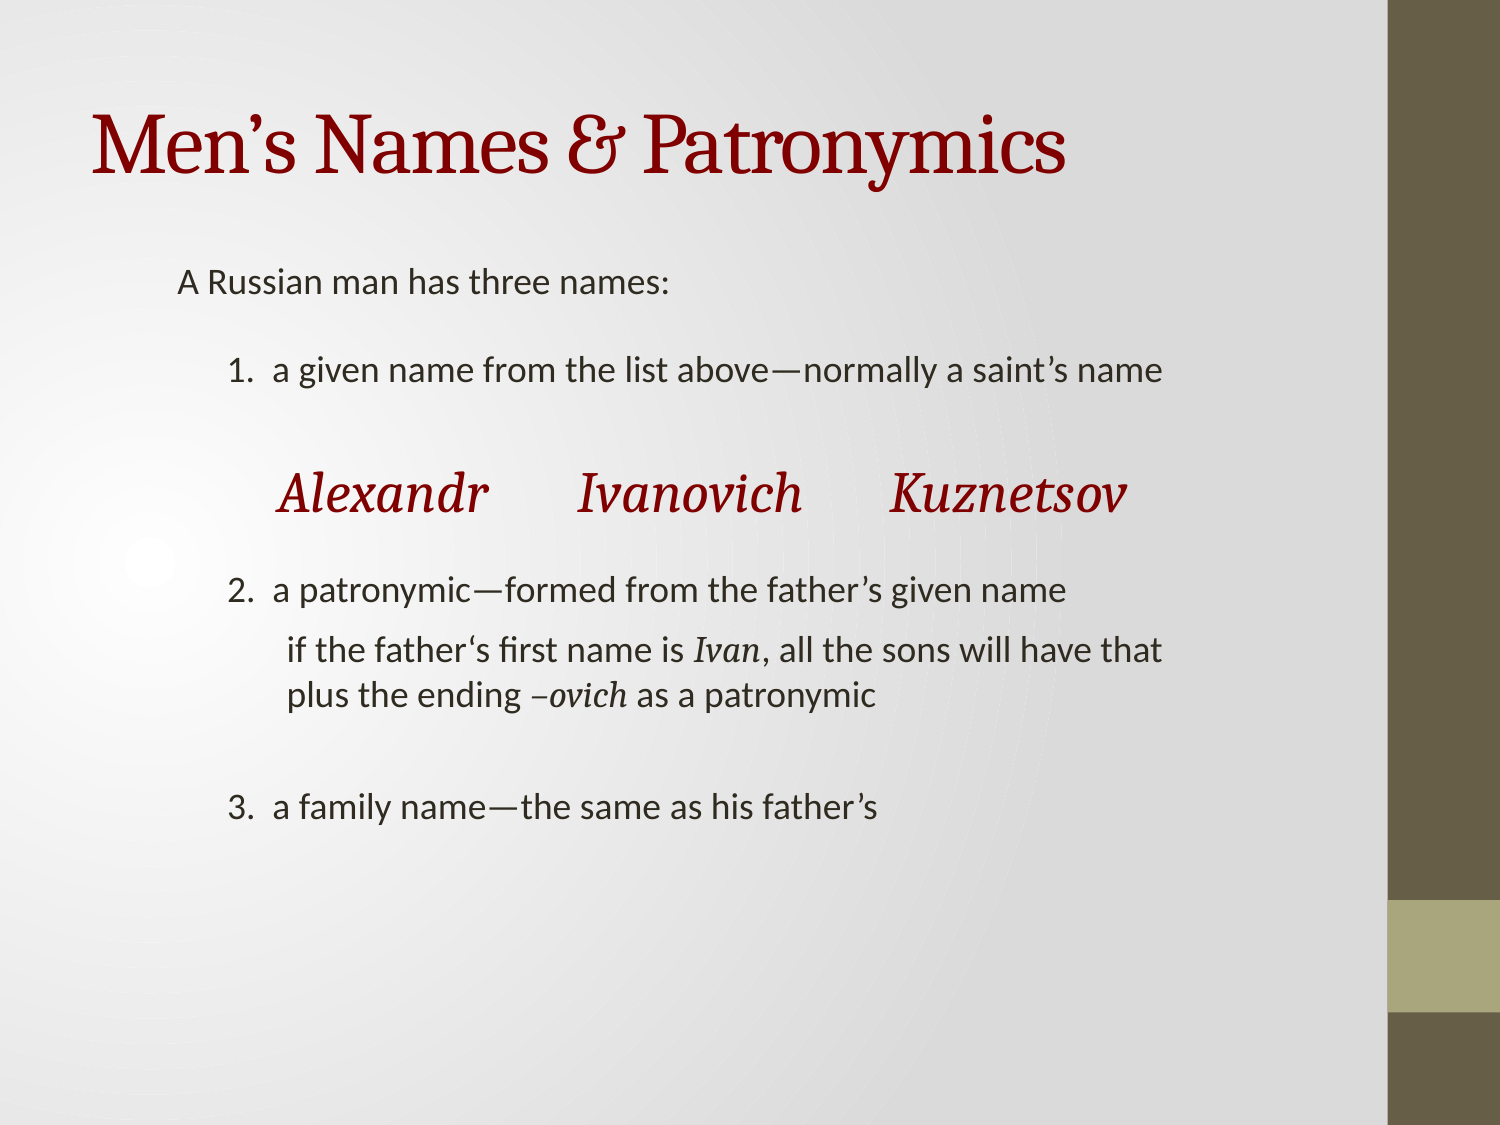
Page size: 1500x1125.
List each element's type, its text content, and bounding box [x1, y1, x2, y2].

text_box if the father‘s first name is Ivan, all the sons will have that plus the ending –ovich as a patronymic [271, 617, 1200, 723]
text_box Ivan [562, 447, 667, 532]
text_box Alexandr [262, 447, 550, 532]
text_box Kuznetsov [874, 447, 1188, 532]
text_box 2. a patronymic—formed from the father’s given name [212, 557, 1200, 617]
text_box 3. a family name—the same as his father’s [212, 774, 1200, 835]
text_box A Russian man has three names: [162, 249, 763, 310]
text_box ovich [667, 447, 863, 532]
title Men’s Names & Patronymics [75, 45, 1325, 233]
text_box 1. a given name from the list above—normally a saint’s name [211, 337, 1200, 398]
